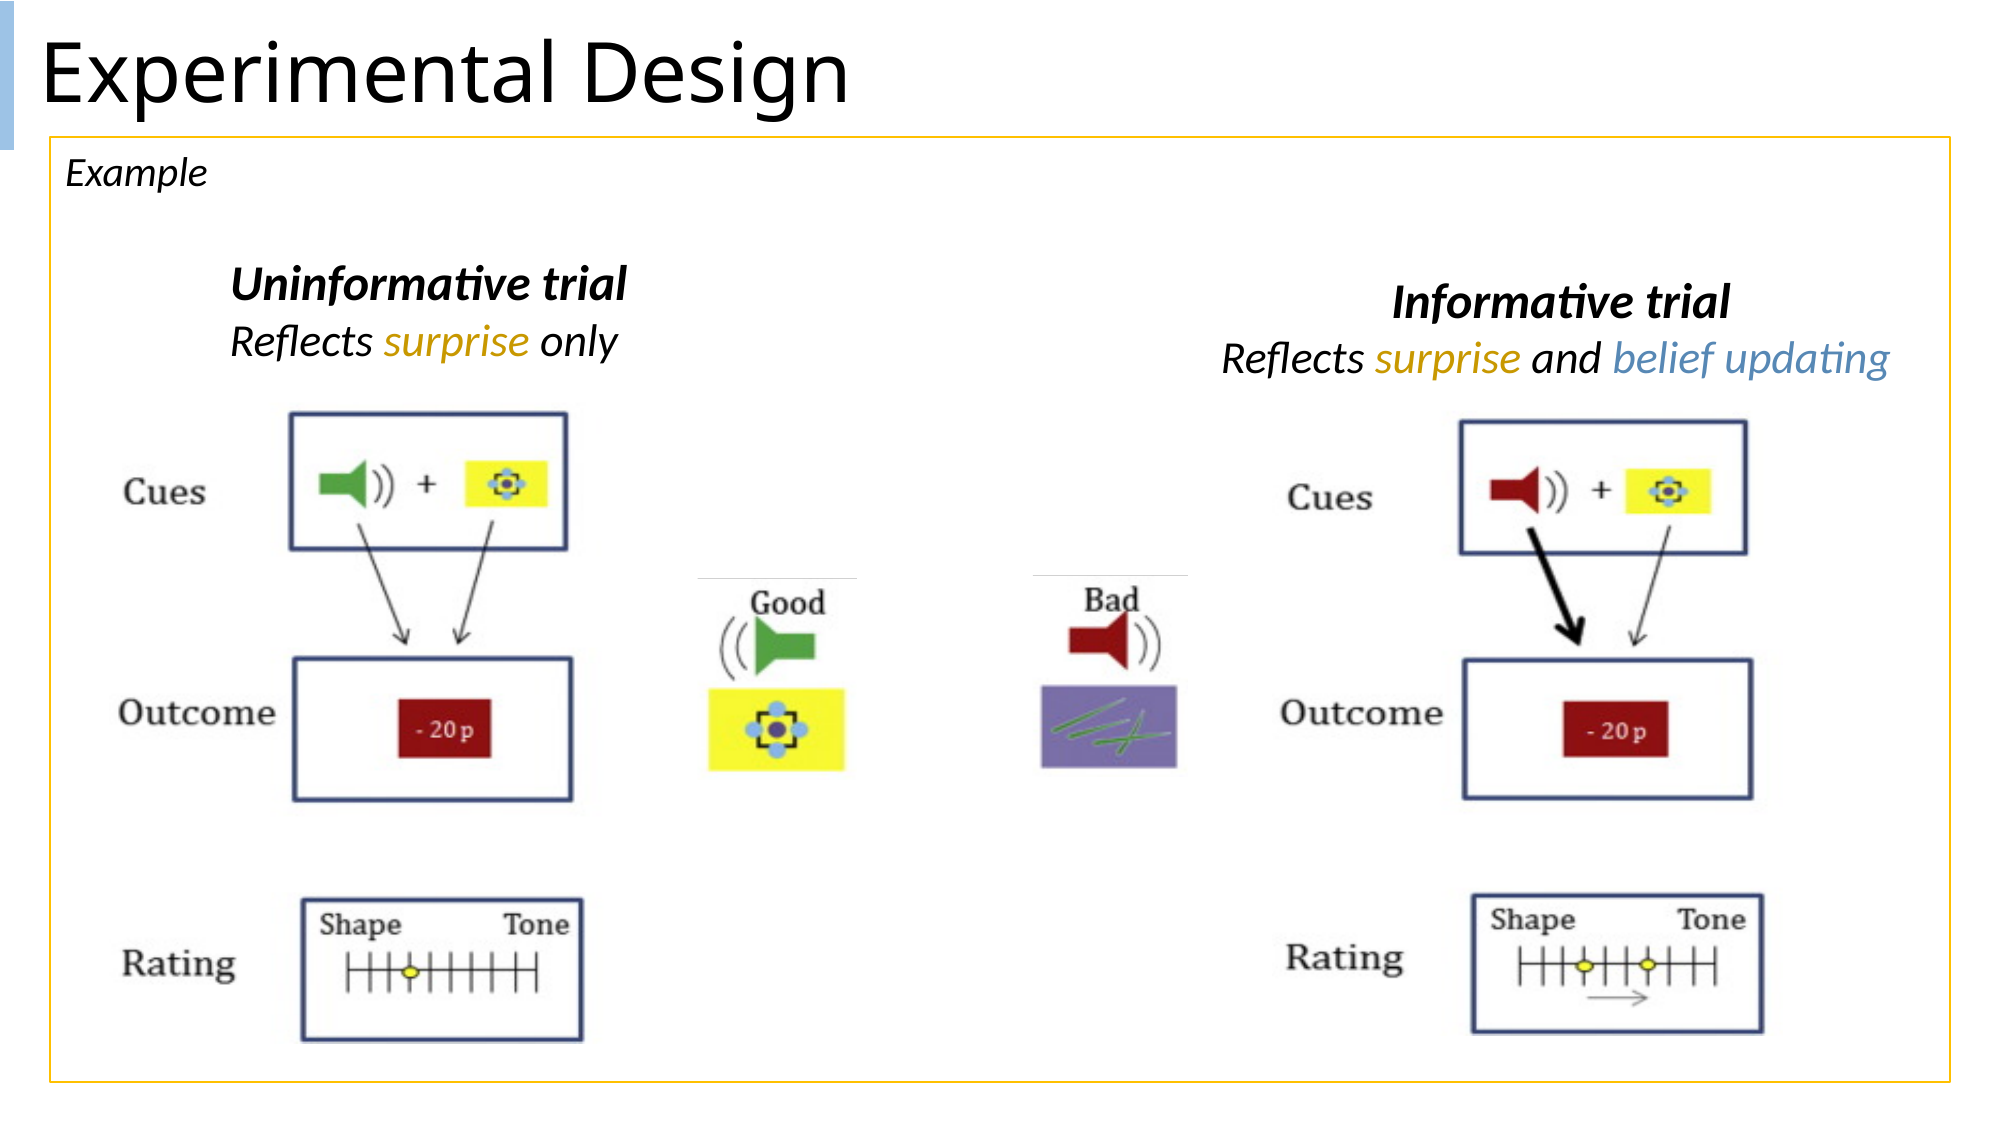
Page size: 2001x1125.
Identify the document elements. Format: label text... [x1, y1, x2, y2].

text_box Uninformative trial Reflects surprise only [200, 242, 658, 373]
text_box Example [50, 136, 1950, 1082]
picture [1272, 408, 1783, 1036]
picture [697, 578, 857, 780]
picture [109, 399, 605, 1044]
picture [1032, 574, 1188, 777]
text_box [0, 1, 14, 150]
text_box Experimental Design [24, 14, 1849, 137]
text_box Informative trial Reflects surprise and belief updating [1180, 260, 1942, 391]
